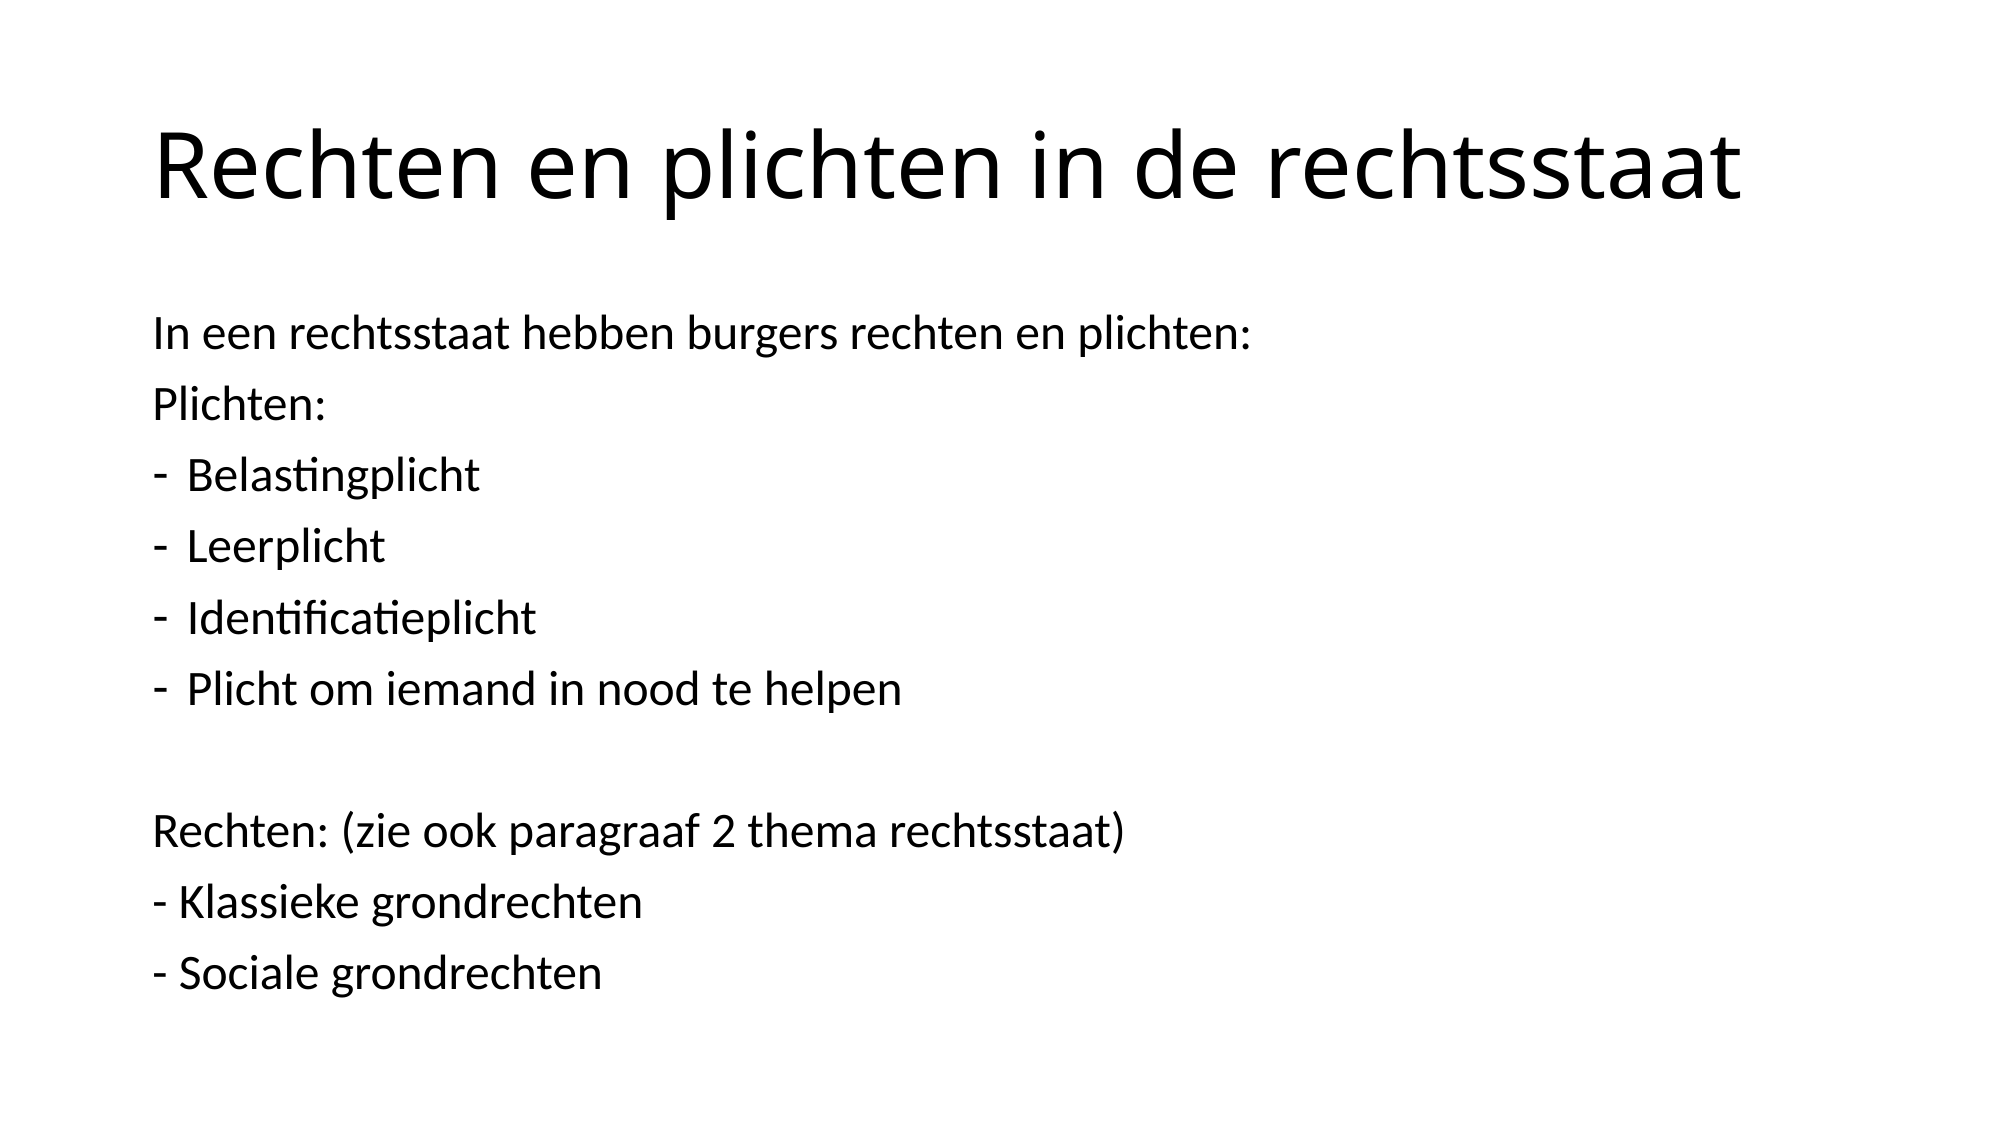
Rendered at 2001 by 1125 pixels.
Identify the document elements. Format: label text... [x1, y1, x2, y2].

title Rechten en plichten in de rechtsstaat [137, 59, 1863, 278]
list In een rechtsstaat hebben burgers rechten en plichten: Plichten: Belastingplicht Leerplicht Identificatieplicht Plicht om iemand in nood te helpen Rechten: (zie ook paragraaf 2 thema rechtsstaat) - Klassieke grondrechten - Sociale grondrechten [137, 299, 1863, 1014]
